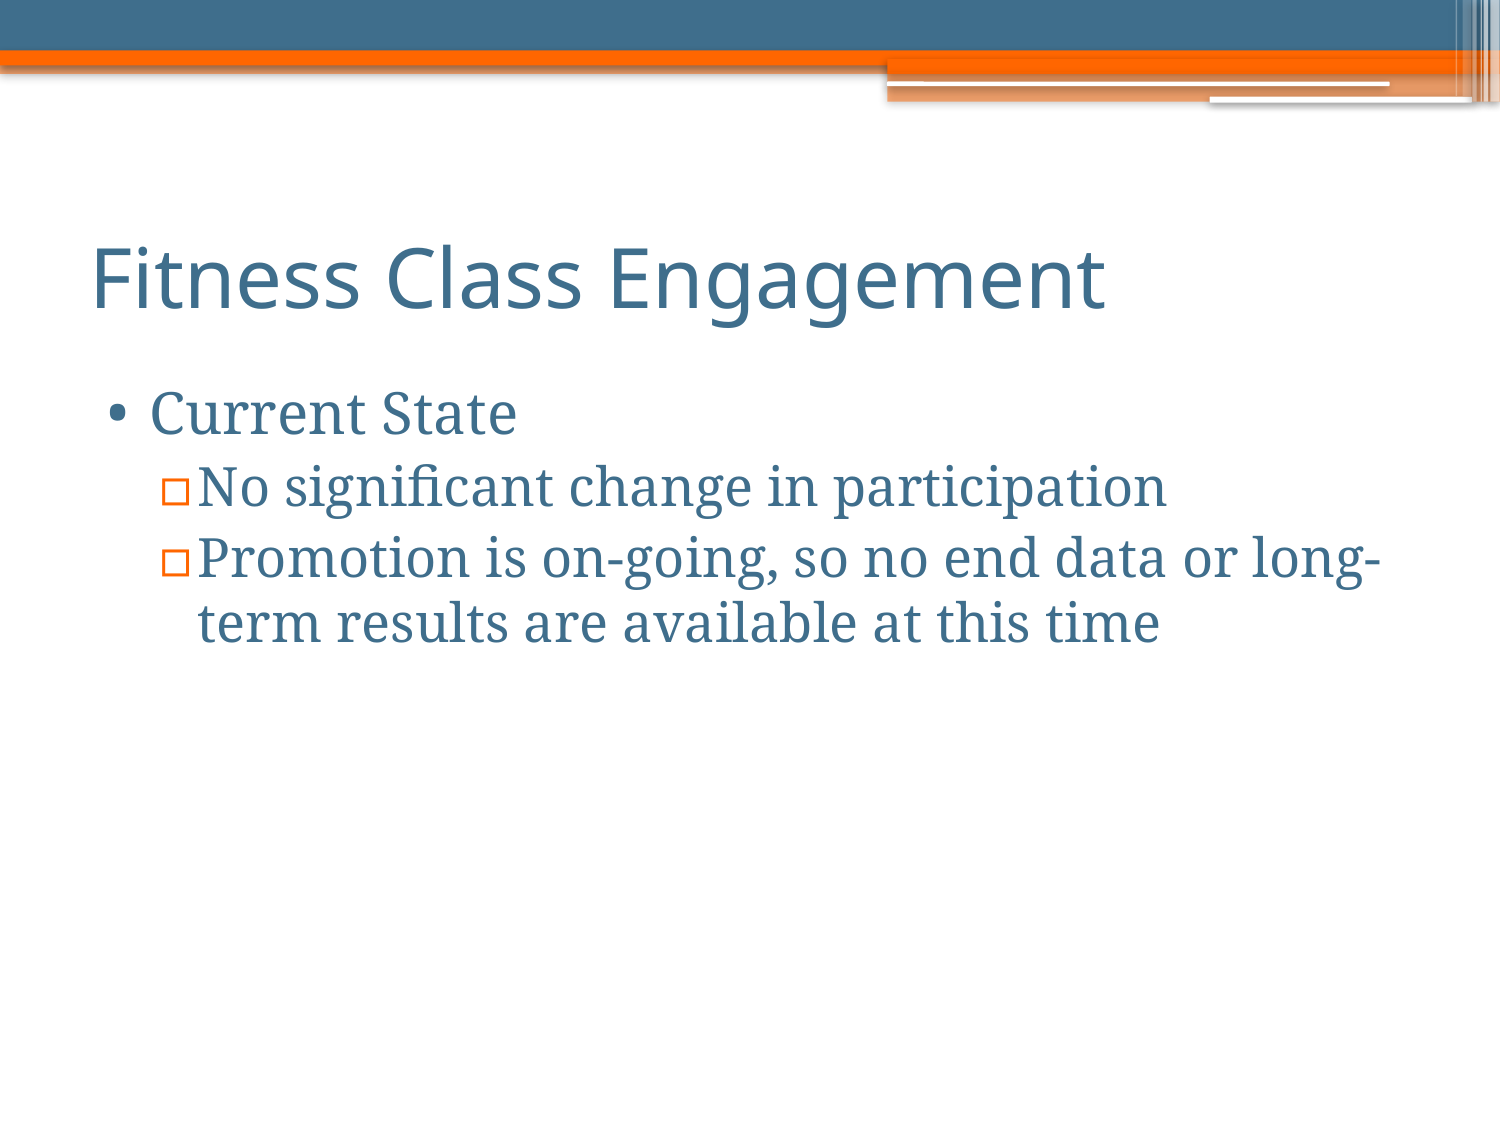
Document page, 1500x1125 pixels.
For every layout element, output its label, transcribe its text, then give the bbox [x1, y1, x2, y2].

list Current State No significant change in participation Promotion is on-going, so no end data or long-term results are available at this time [75, 368, 1425, 1079]
title Fitness Class Engagement [75, 187, 1425, 363]
